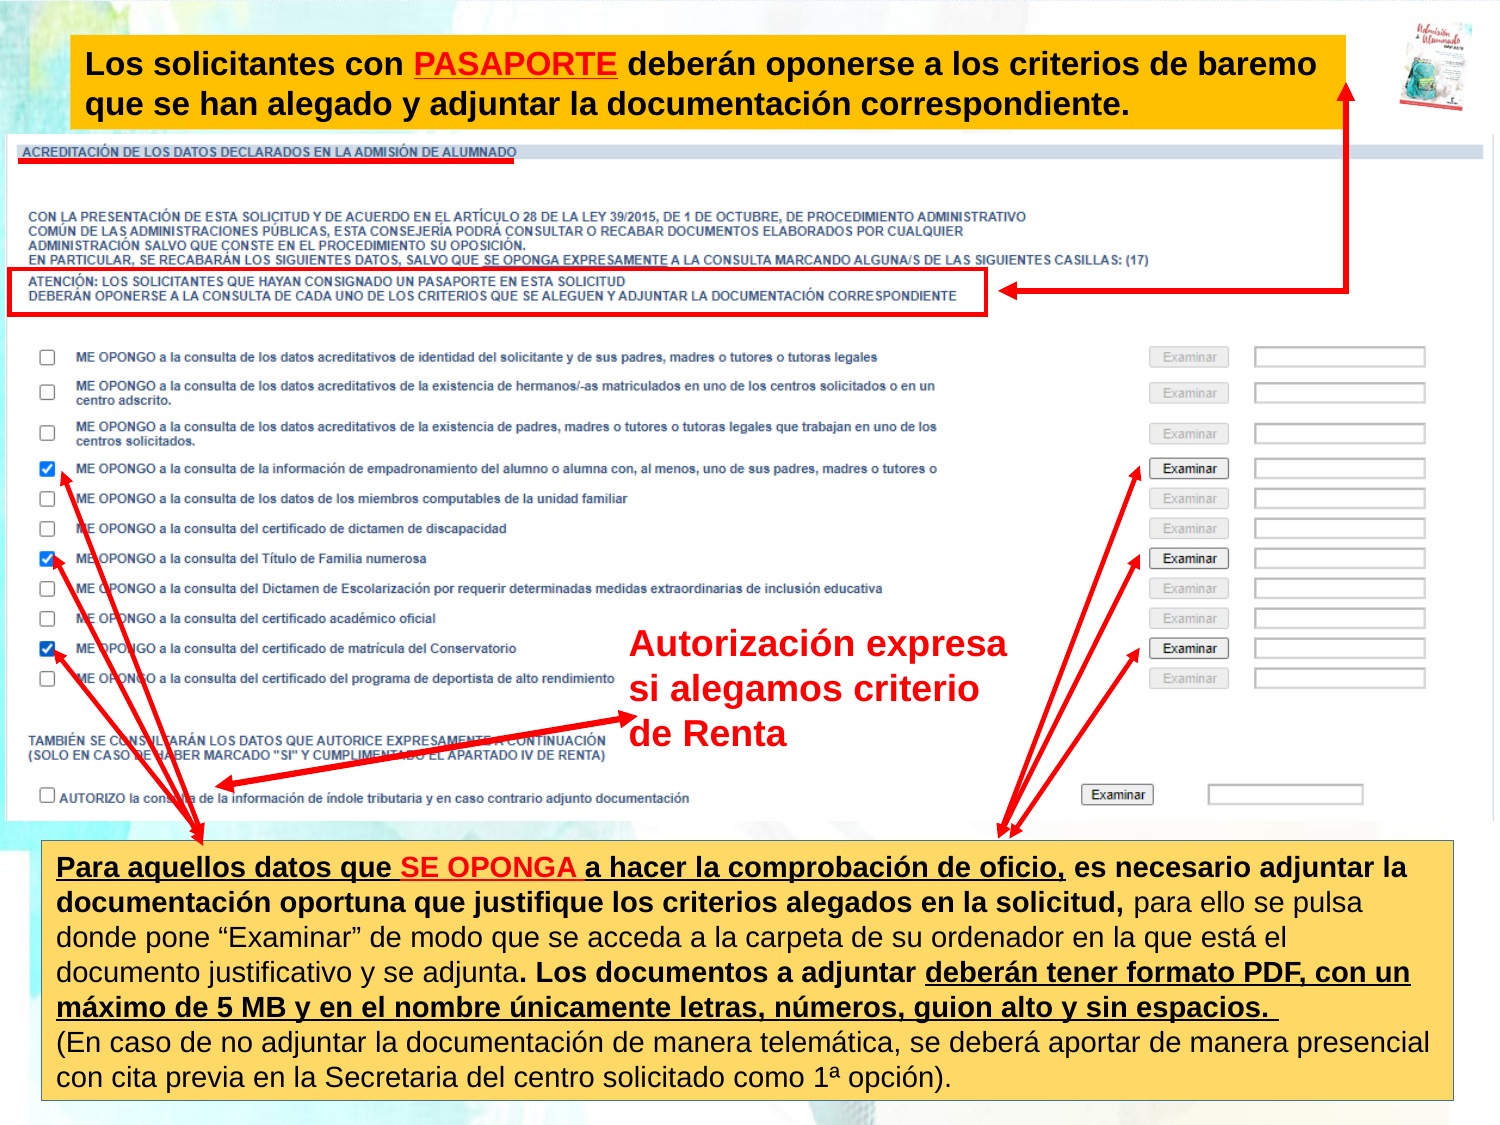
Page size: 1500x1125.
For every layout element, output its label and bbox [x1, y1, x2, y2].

text_box [214, 715, 638, 787]
text_box [61, 470, 204, 838]
text_box [52, 649, 61, 838]
text_box [52, 554, 61, 649]
text_box [997, 465, 1140, 554]
text_box [1009, 647, 1140, 839]
text_box [52, 838, 204, 846]
text_box [997, 82, 1347, 291]
text_box [997, 554, 1140, 839]
picture [0, 1, 1500, 1125]
